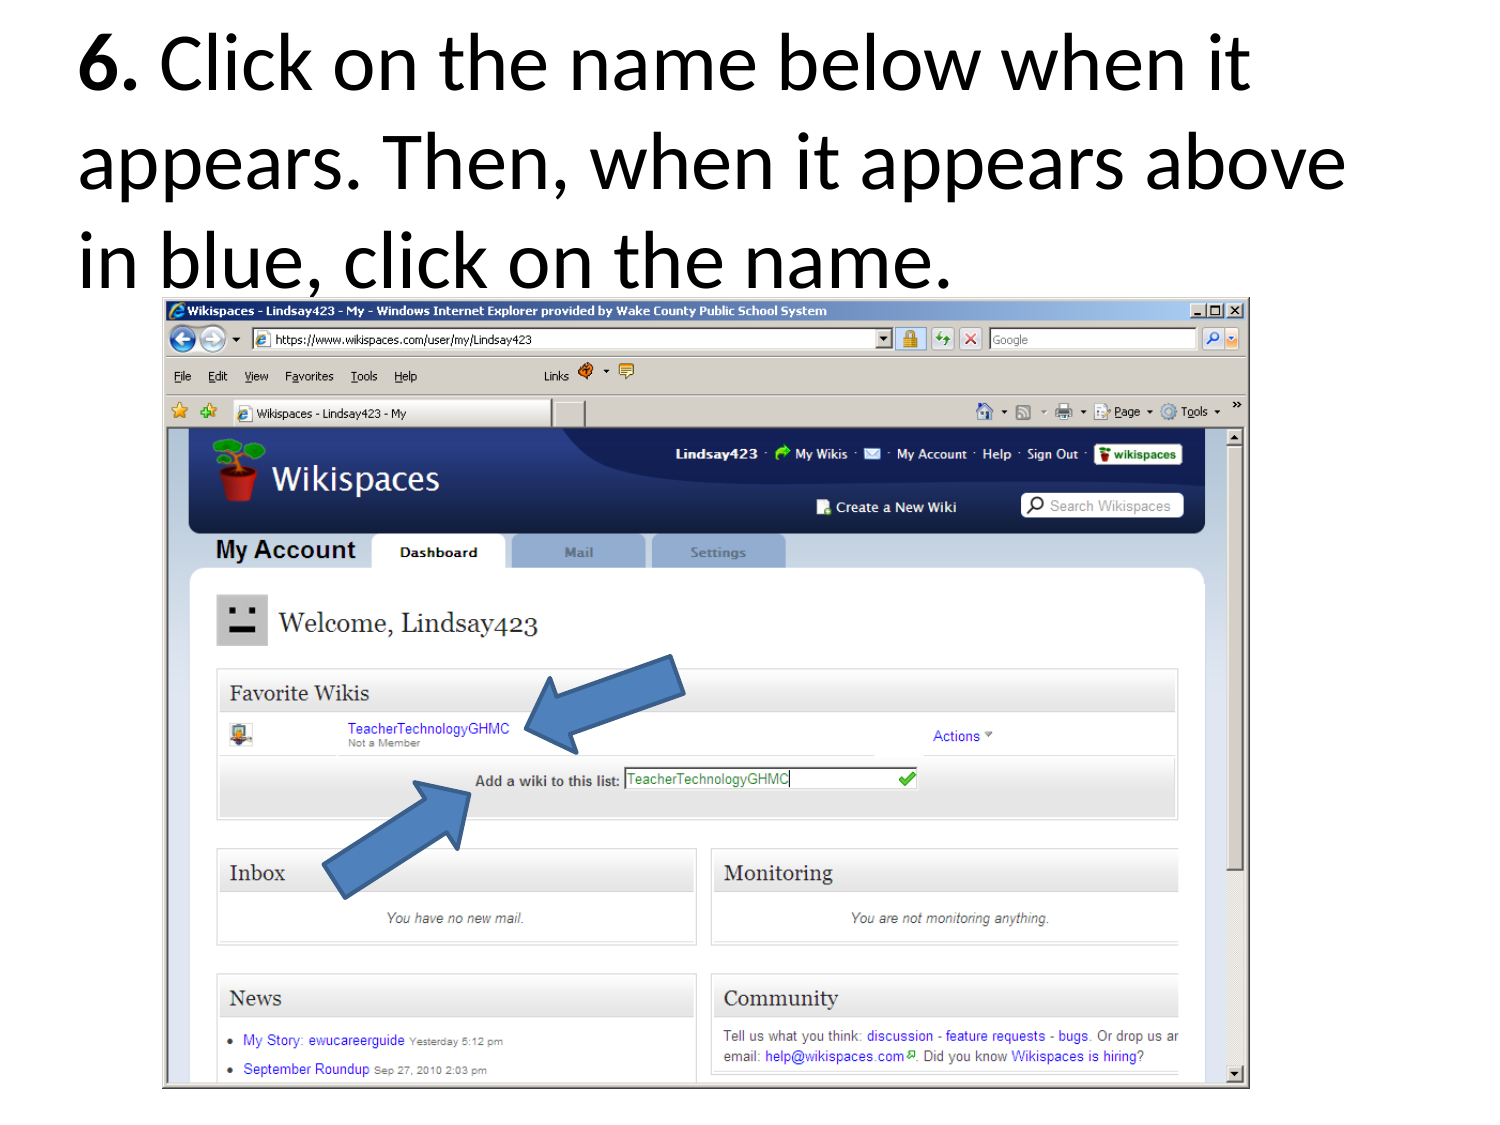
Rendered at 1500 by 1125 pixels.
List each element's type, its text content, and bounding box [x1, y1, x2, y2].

title 6. Click on the name below when it appears. Then, when it appears above in blue, click on the name. [62, 0, 1413, 313]
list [162, 297, 1251, 1089]
